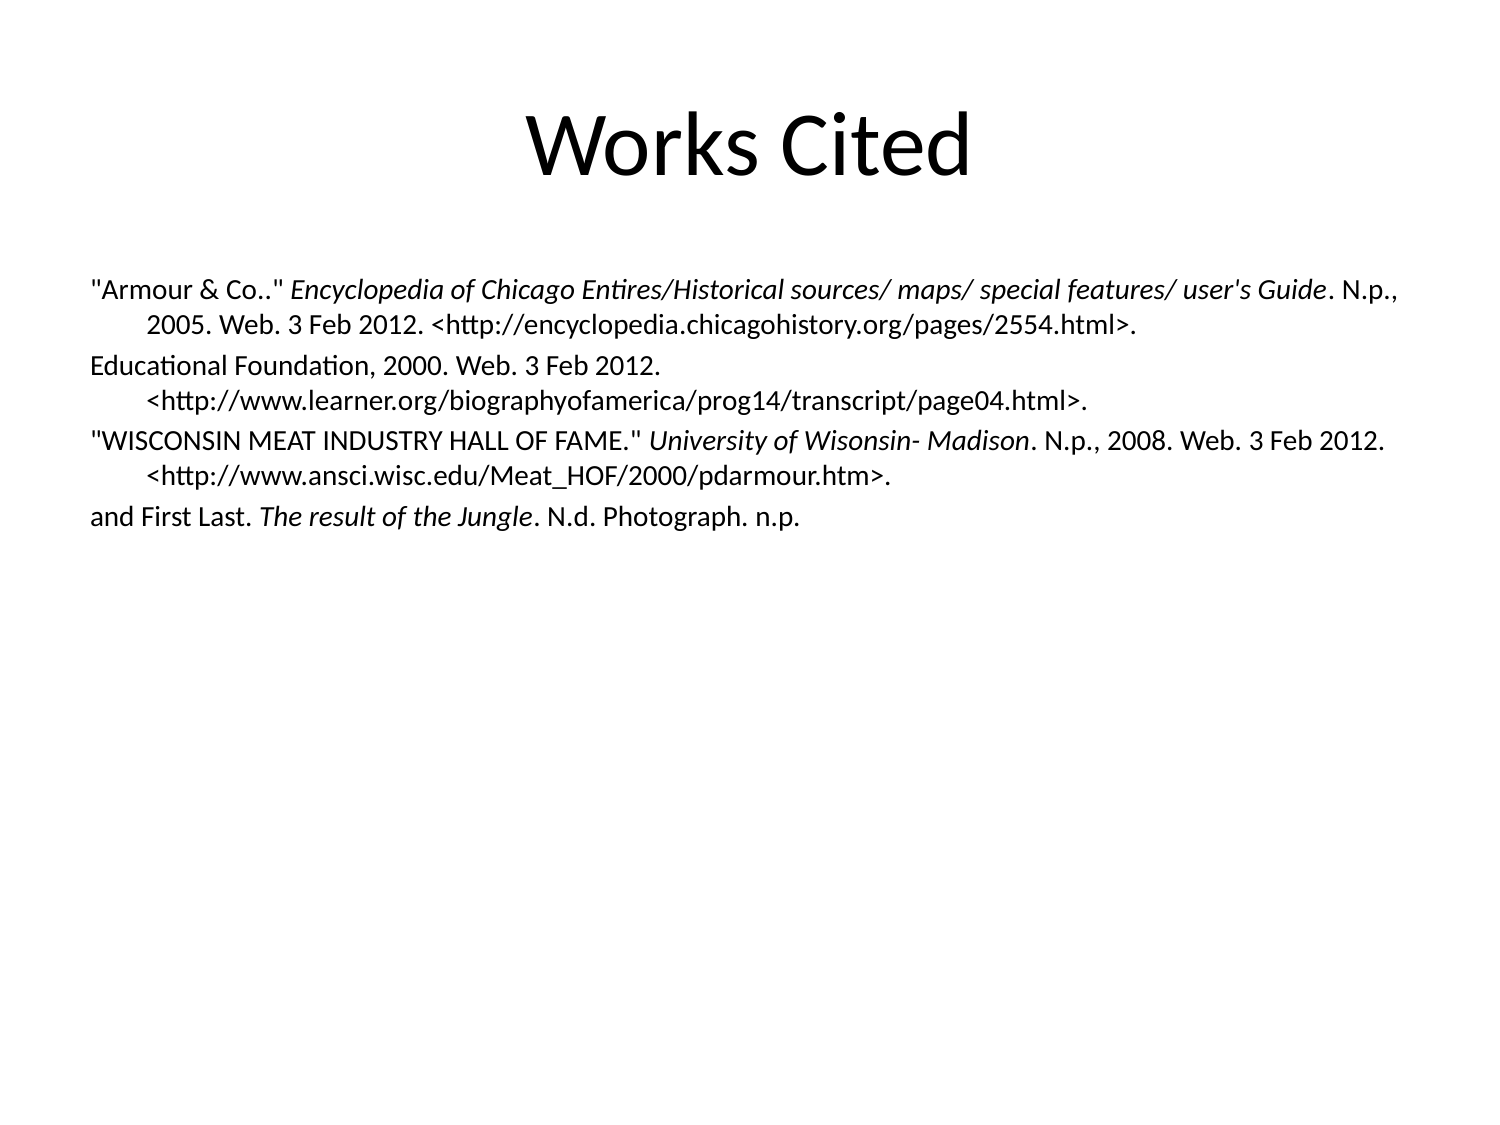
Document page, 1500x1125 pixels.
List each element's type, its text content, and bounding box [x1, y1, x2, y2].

list "Armour & Co.." Encyclopedia of Chicago Entires/Historical sources/ maps/ special features/ user's Guide. N.p., 2005. Web. 3 Feb 2012. <http://encyclopedia.chicagohistory.org/pages/2554.html>. Educational Foundation, 2000. Web. 3 Feb 2012. <http://www.learner.org/biographyofamerica/prog14/transcript/page04.html>. "WISCONSIN MEAT INDUSTRY HALL OF FAME." University of Wisonsin- Madison. N.p., 2008. Web. 3 Feb 2012. <http://www.ansci.wisc.edu/Meat_HOF/2000/pdarmour.htm>. and First Last. The result of the Jungle. N.d. Photograph. n.p. [74, 262, 1426, 1006]
title Works Cited [74, 44, 1426, 233]
